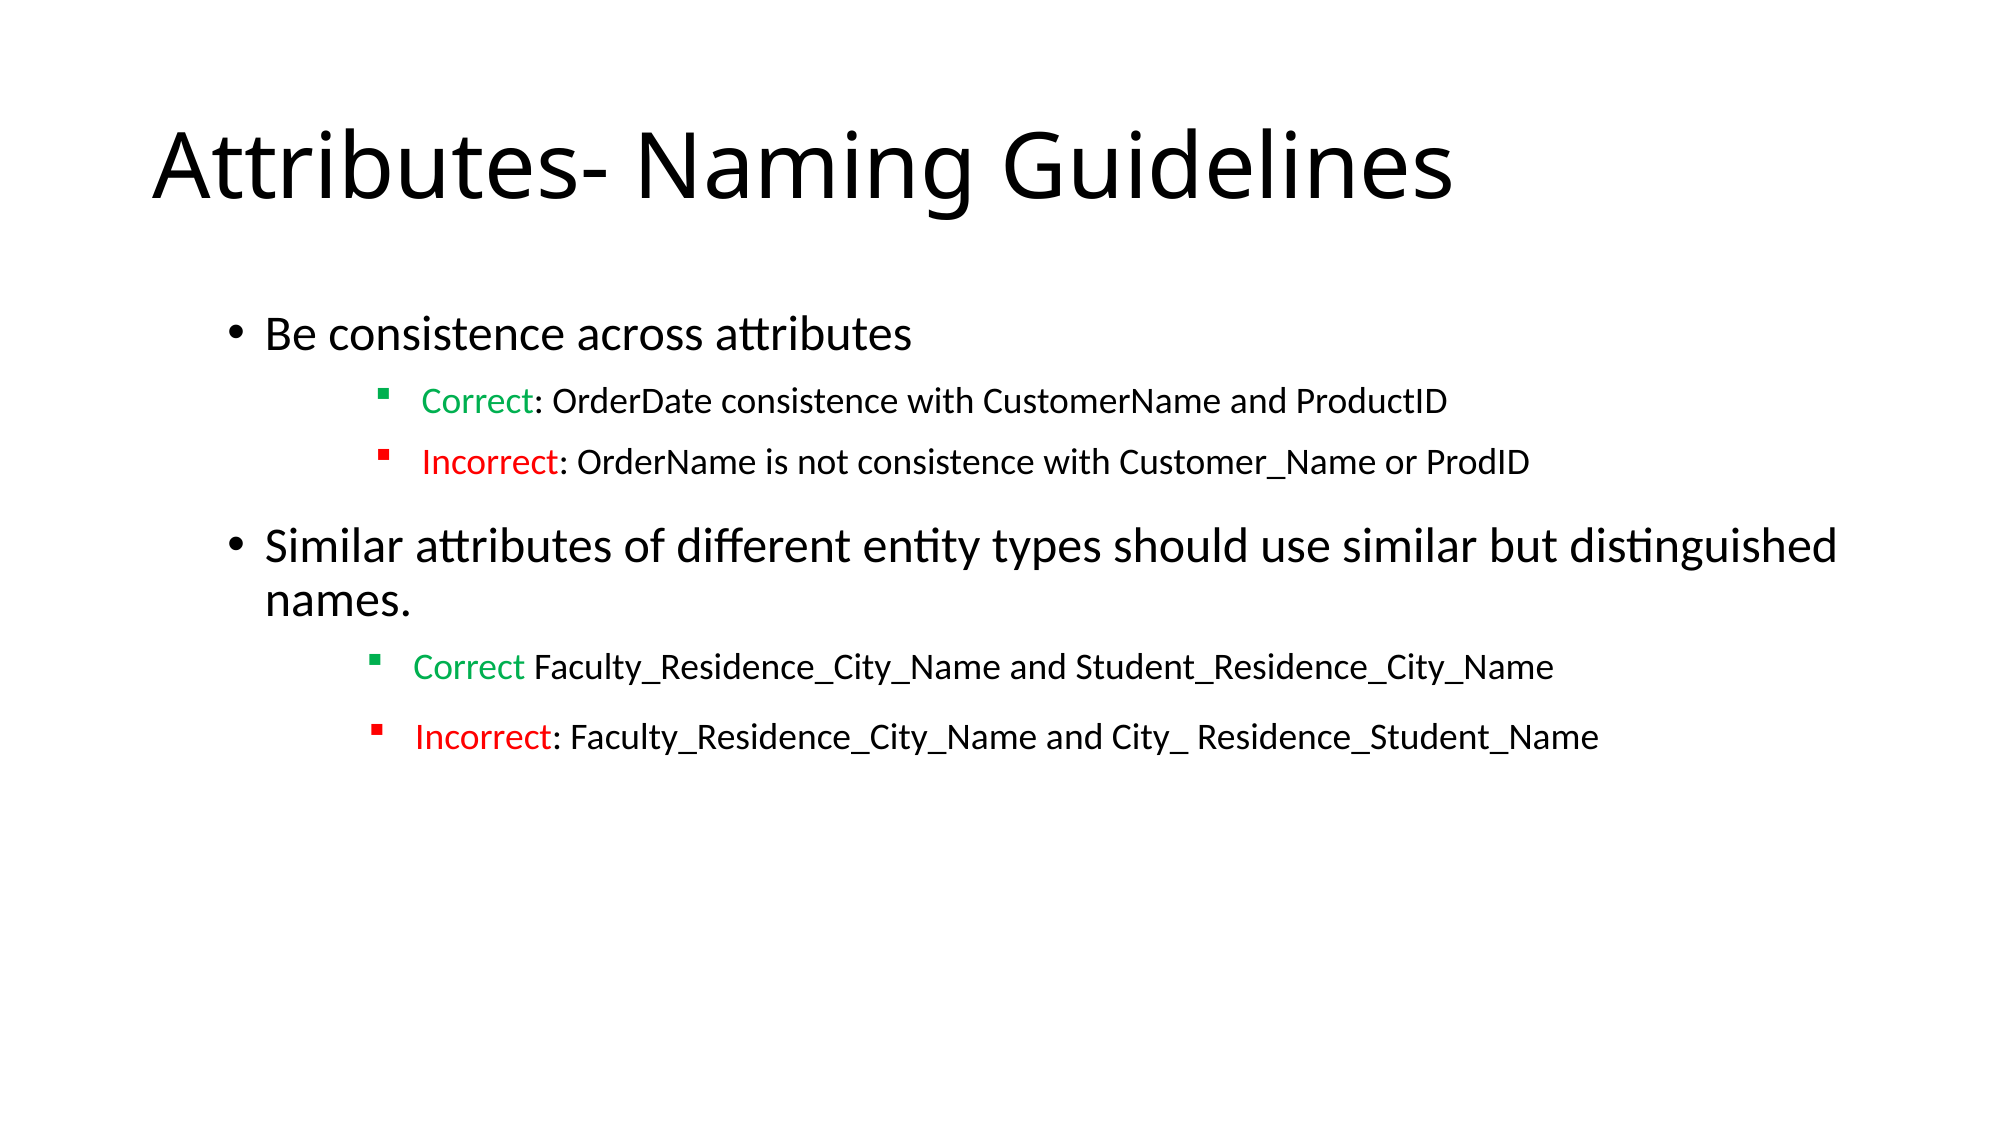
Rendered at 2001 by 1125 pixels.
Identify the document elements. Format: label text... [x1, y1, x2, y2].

list Be consistence across attributes Similar attributes of different entity types should use similar but distinguished names. [137, 299, 1863, 1014]
text_box Correct: OrderDate consistence with CustomerName and ProductID [359, 368, 1481, 429]
text_box Incorrect: OrderName is not consistence with Customer_Name or ProdID [360, 429, 1555, 490]
text_box Incorrect: Faculty_Residence_City_Name and City_ Residence_Student_Name [353, 704, 1772, 764]
title Attributes- Naming Guidelines [137, 59, 1863, 278]
text_box Correct Faculty_Residence_City_Name and Student_Residence_City_Name [276, 634, 1842, 695]
